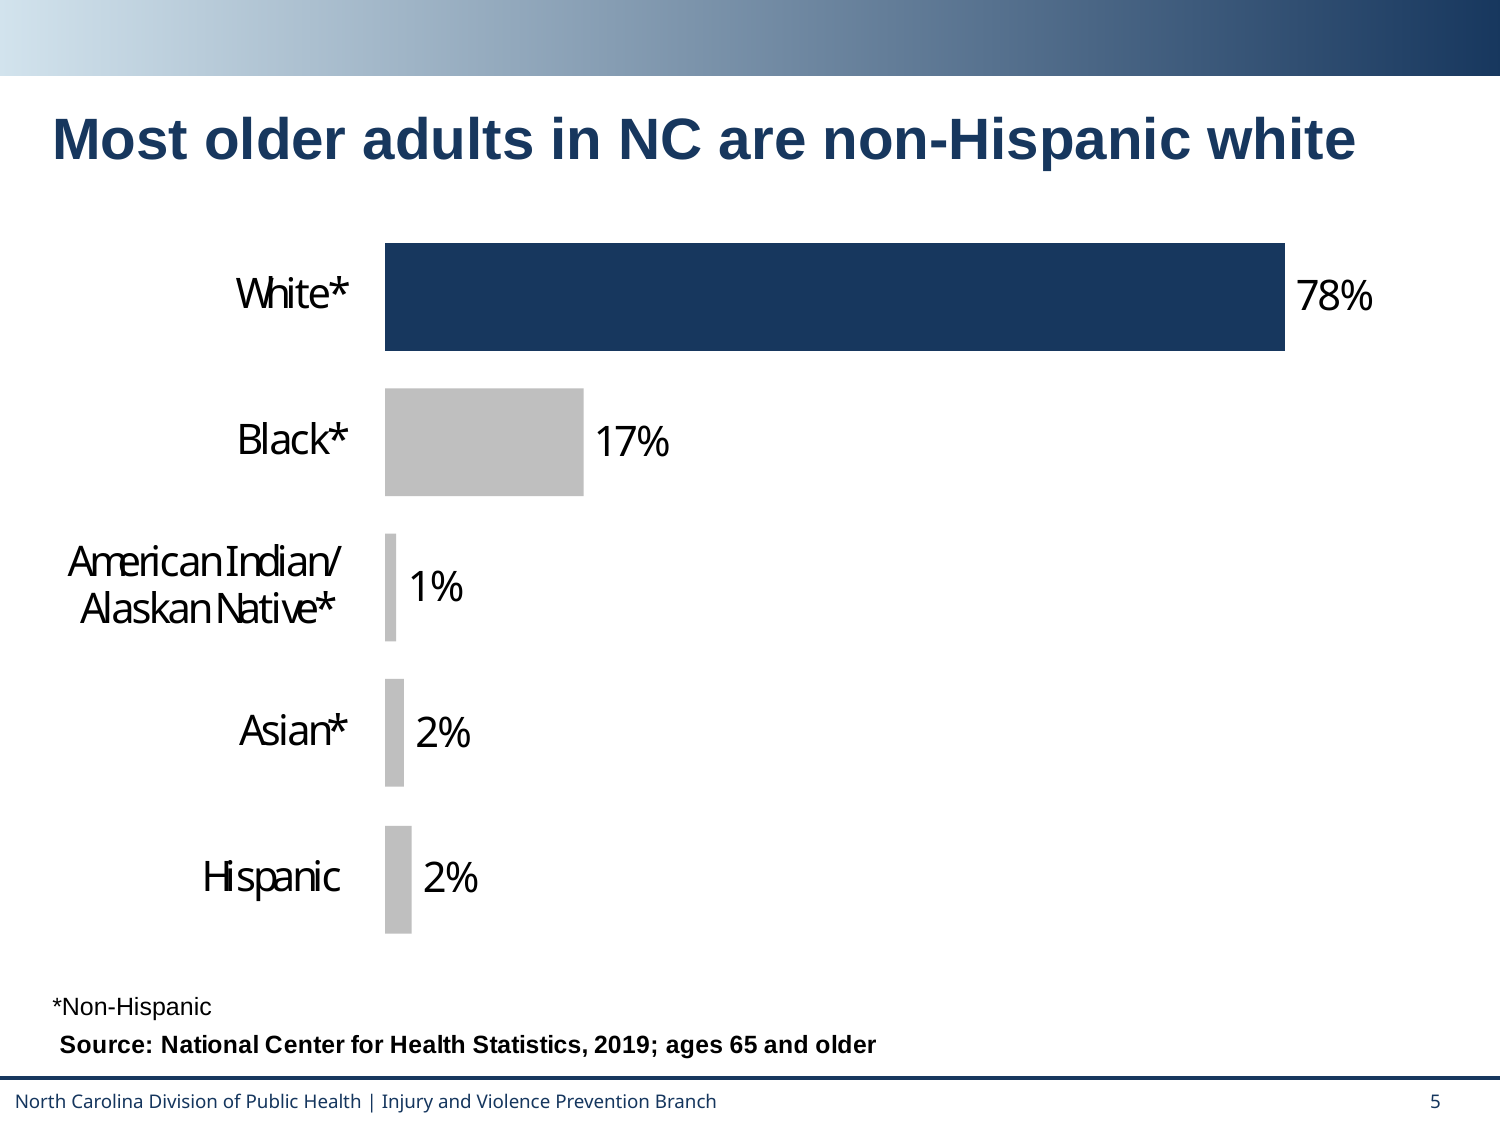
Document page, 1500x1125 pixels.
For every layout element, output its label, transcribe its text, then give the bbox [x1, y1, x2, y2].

title Most older adults in NC are non-Hispanic white [37, 102, 1466, 193]
picture [53, 199, 1447, 974]
picture [53, 1028, 1137, 1063]
list *Non-Hispanic [37, 973, 1463, 1028]
